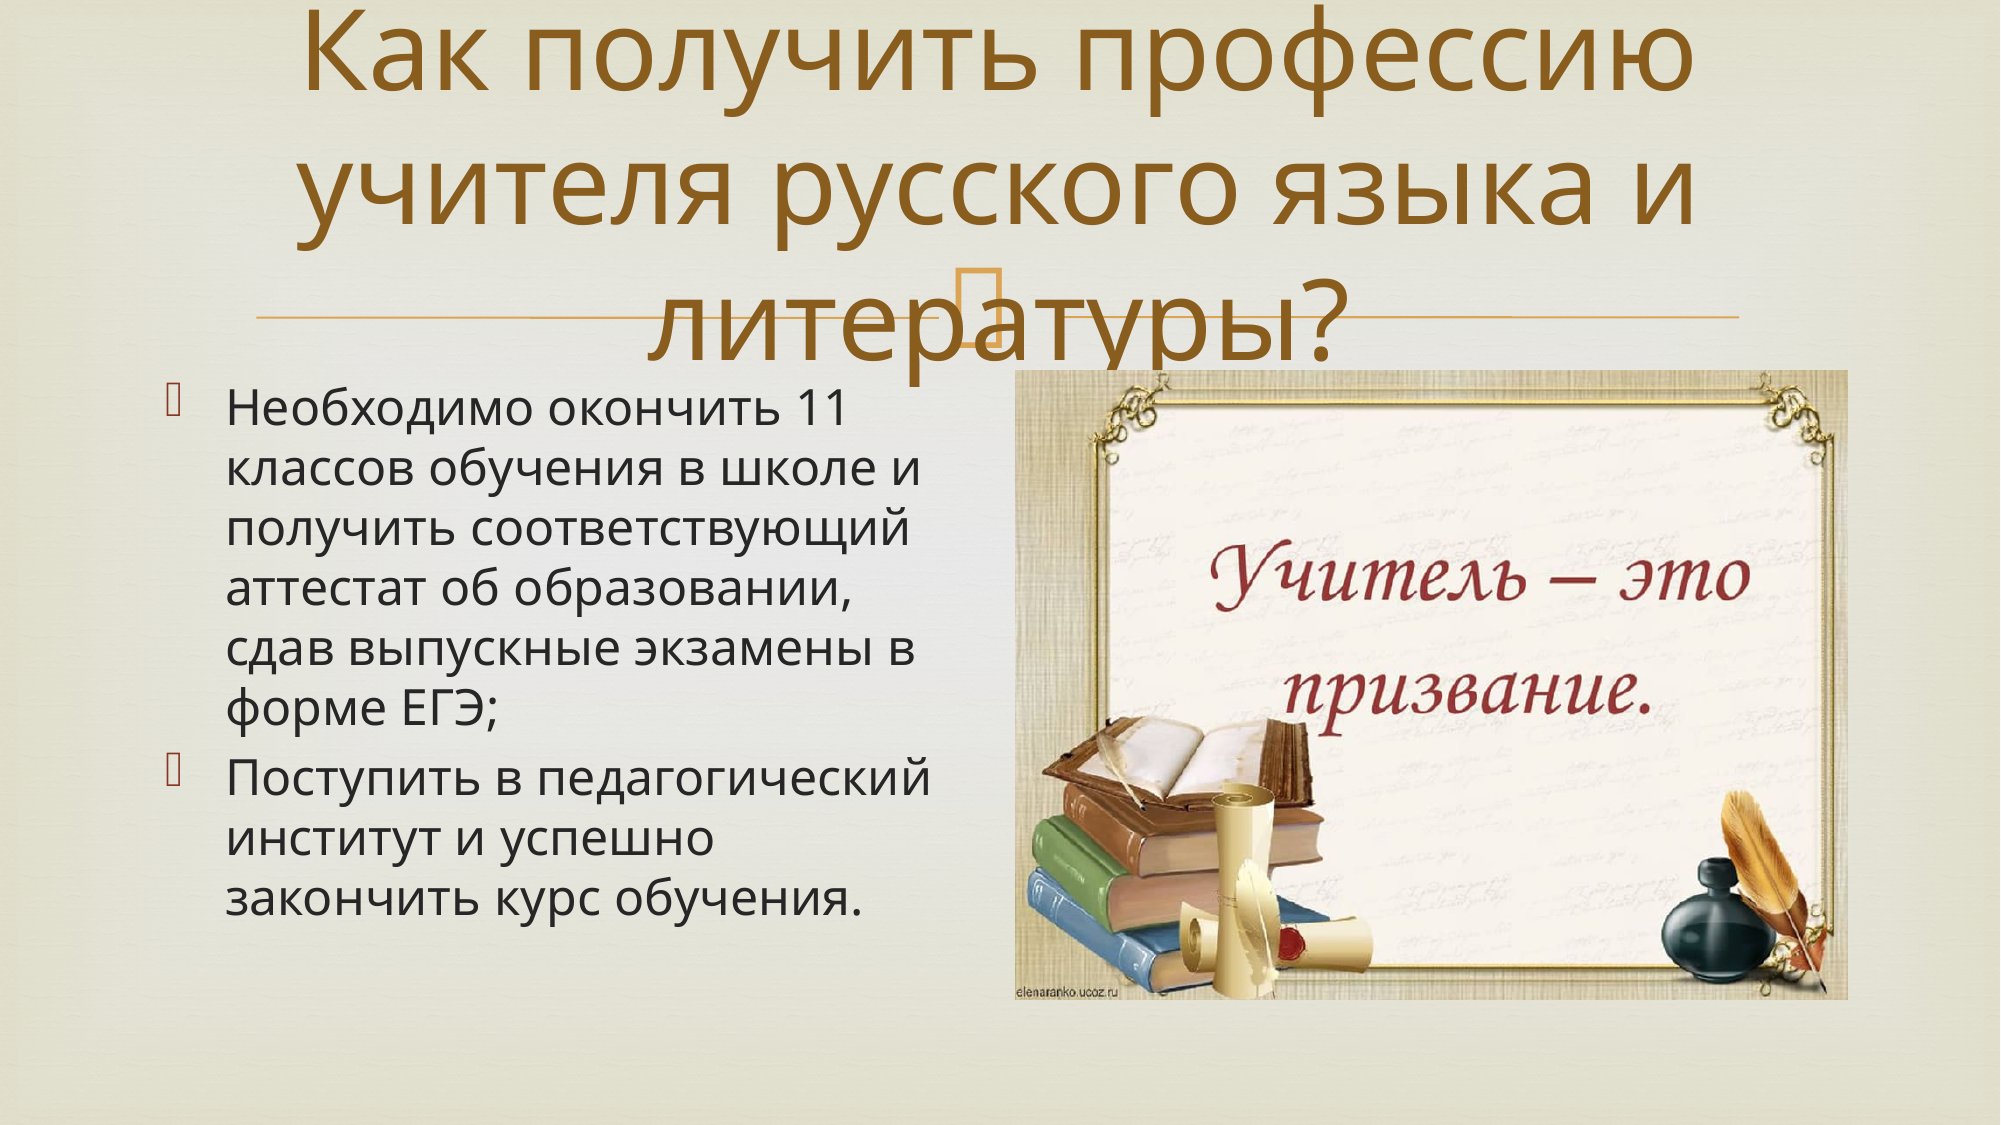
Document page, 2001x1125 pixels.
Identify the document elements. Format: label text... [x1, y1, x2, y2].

title Как получить профессию учителя русского языка и литературы? [150, 93, 1848, 267]
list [1015, 370, 1849, 1001]
list Необходимо окончить 11 классов обучения в школе и получить соответствующий аттестат об образовании, сдав выпускные экзамены в форме ЕГЭ; Поступить в педагогический институт и успешно закончить курс обучения. [150, 367, 982, 1004]
